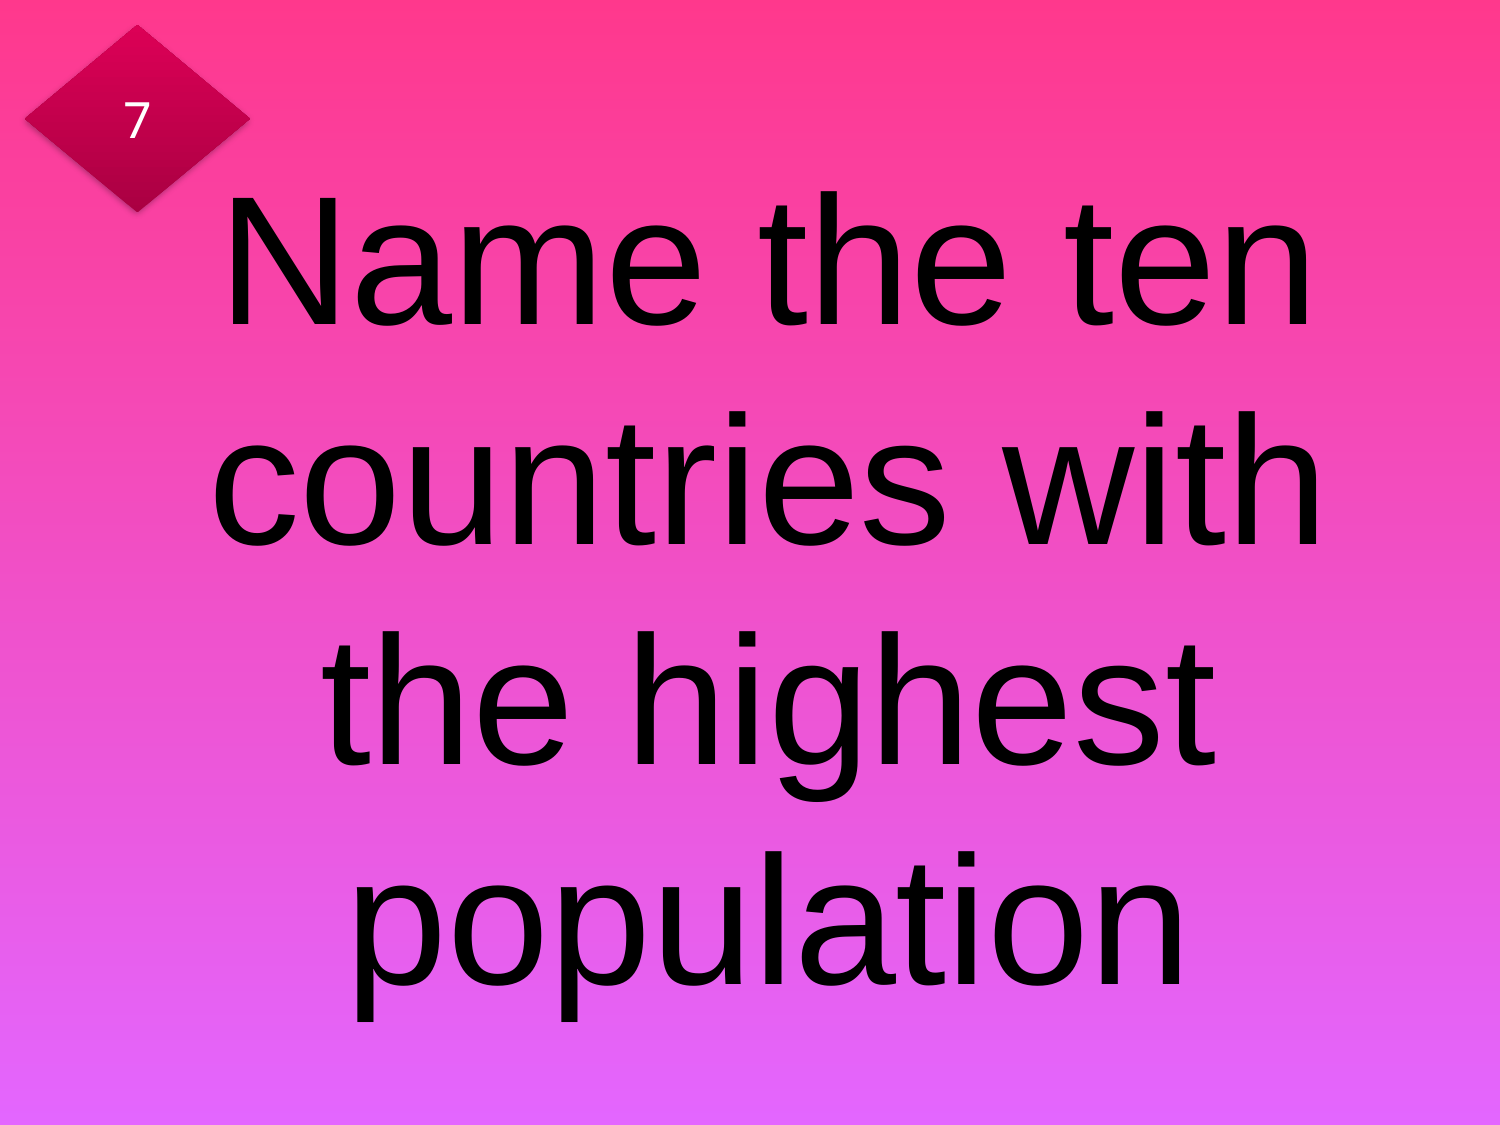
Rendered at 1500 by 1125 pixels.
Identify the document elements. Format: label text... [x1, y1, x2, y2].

title Name the ten countries with the highest population [124, 212, 1413, 951]
text_box 7 [24, 24, 250, 213]
